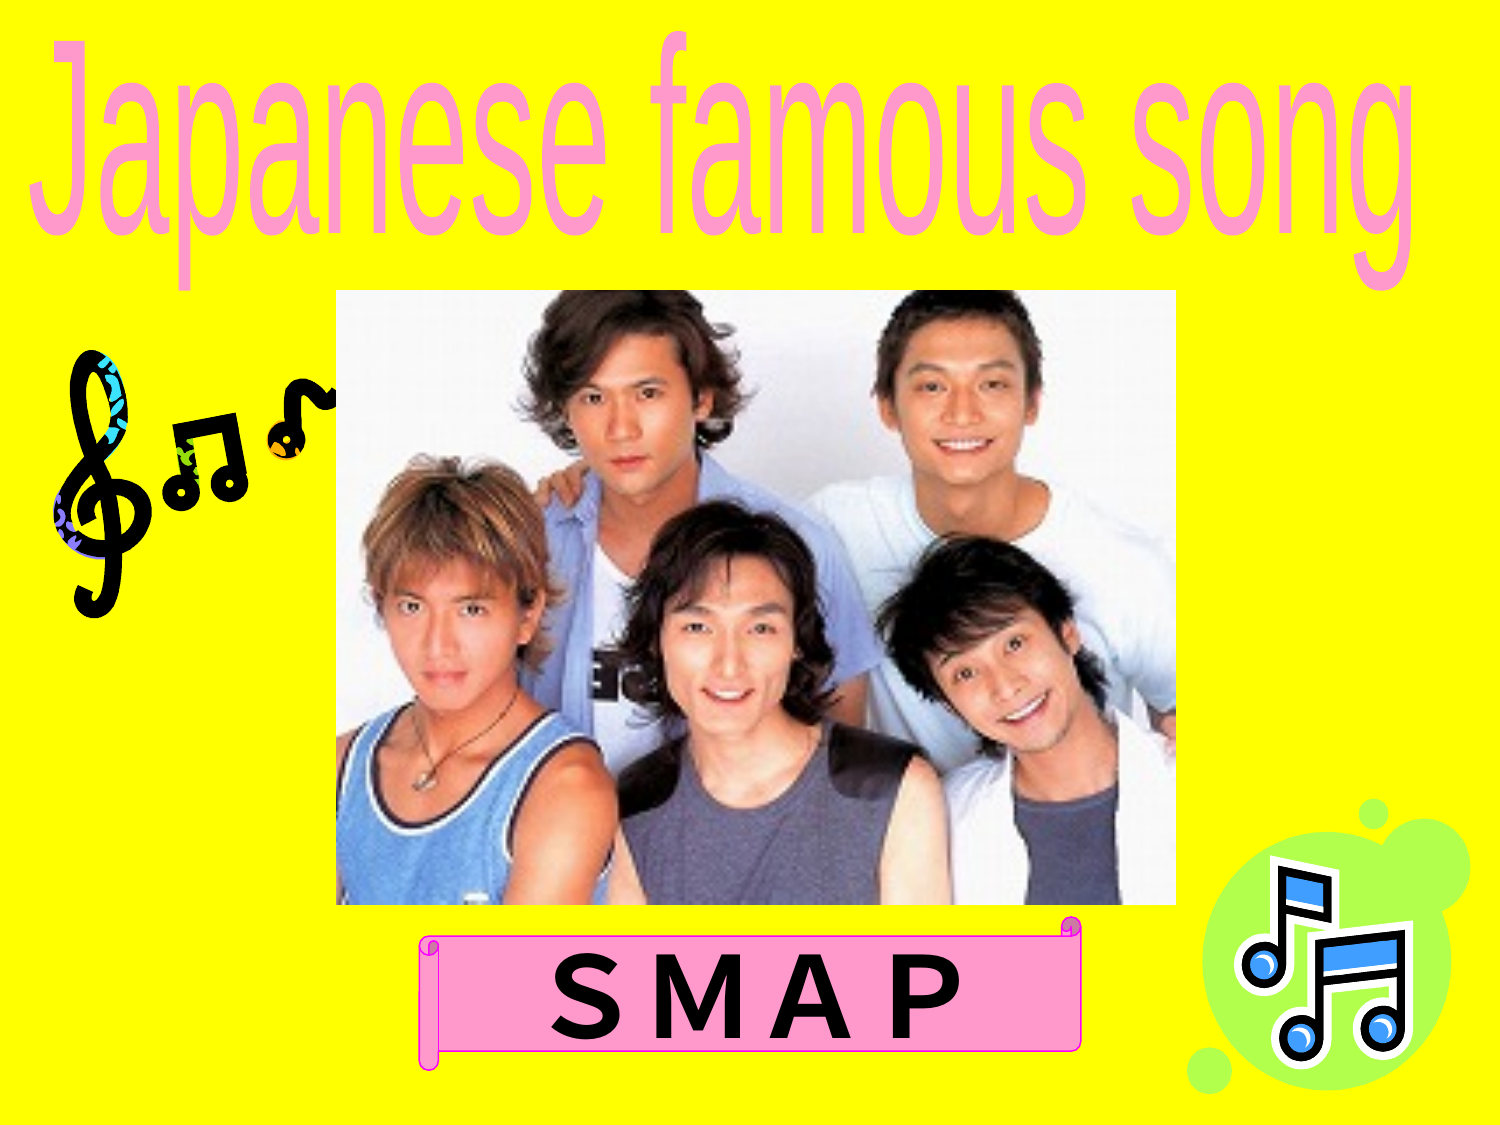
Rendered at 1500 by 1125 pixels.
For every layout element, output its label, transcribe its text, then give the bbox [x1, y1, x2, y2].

text_box ＳＭＡＰ [419, 916, 1081, 1071]
picture [1186, 798, 1471, 1095]
picture [52, 290, 1176, 906]
